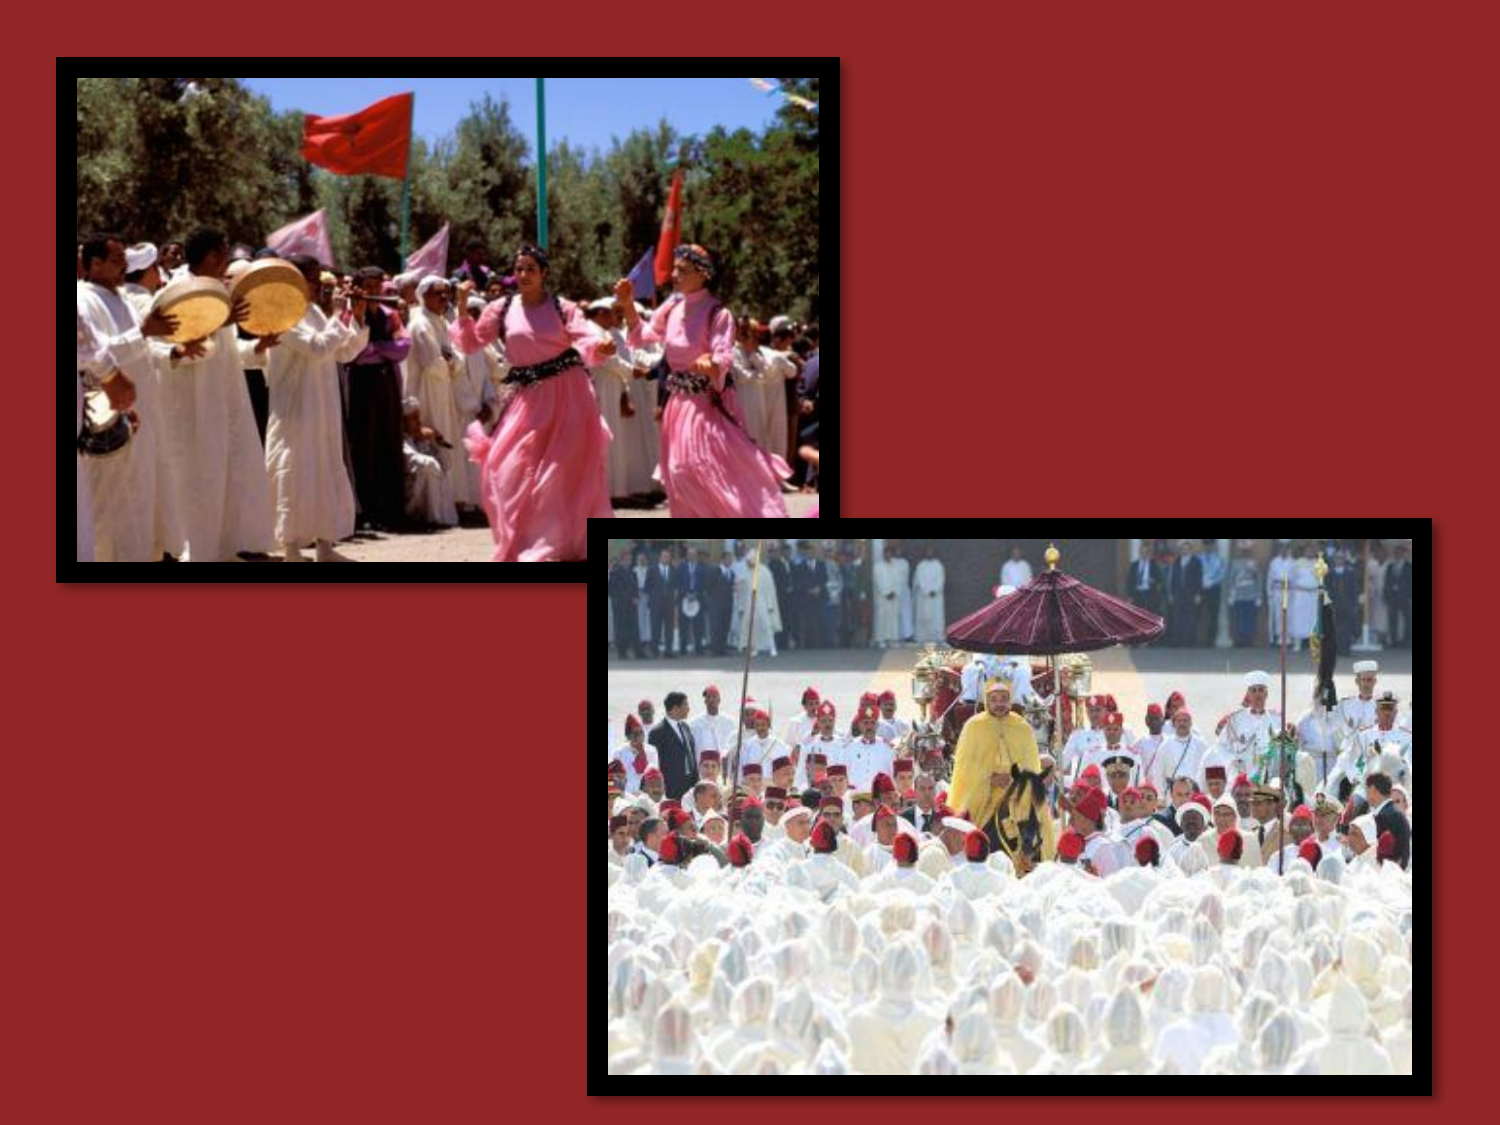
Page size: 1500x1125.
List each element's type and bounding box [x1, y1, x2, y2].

picture [76, 77, 1412, 1075]
